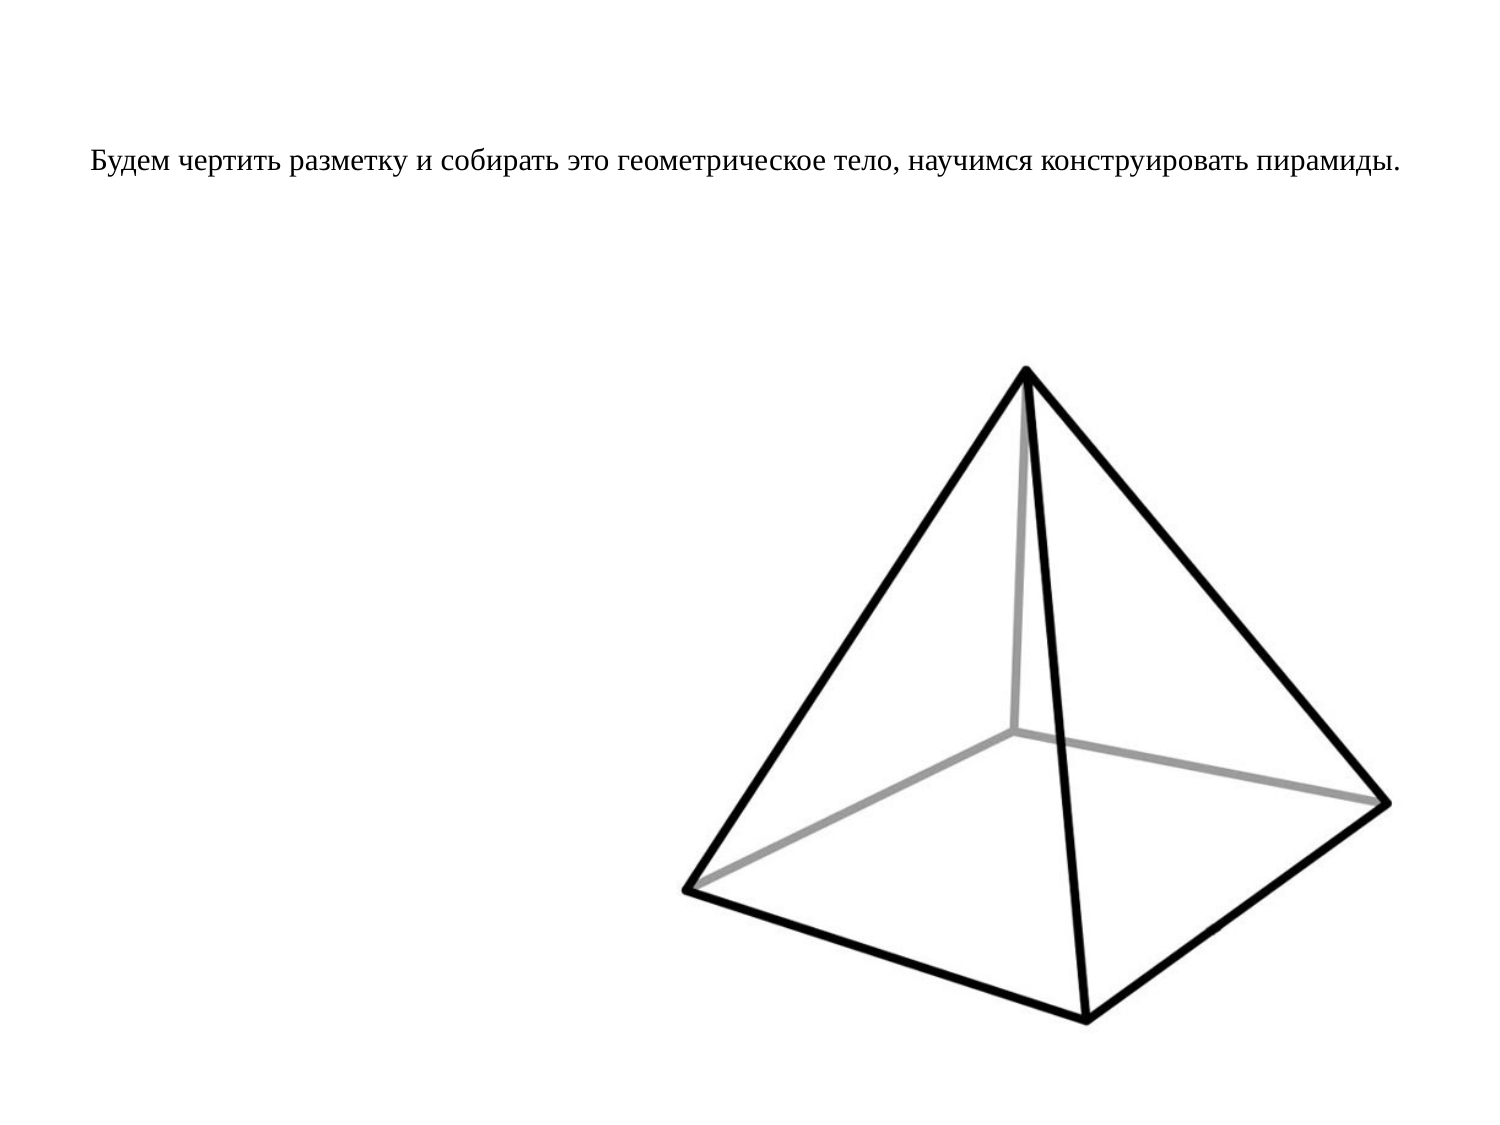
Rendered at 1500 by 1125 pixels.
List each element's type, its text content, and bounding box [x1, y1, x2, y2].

title Будем чертить разметку и собирать это геометрическое тело, научимся конструировать пирамиды. [75, 45, 1425, 233]
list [667, 327, 1403, 1063]
